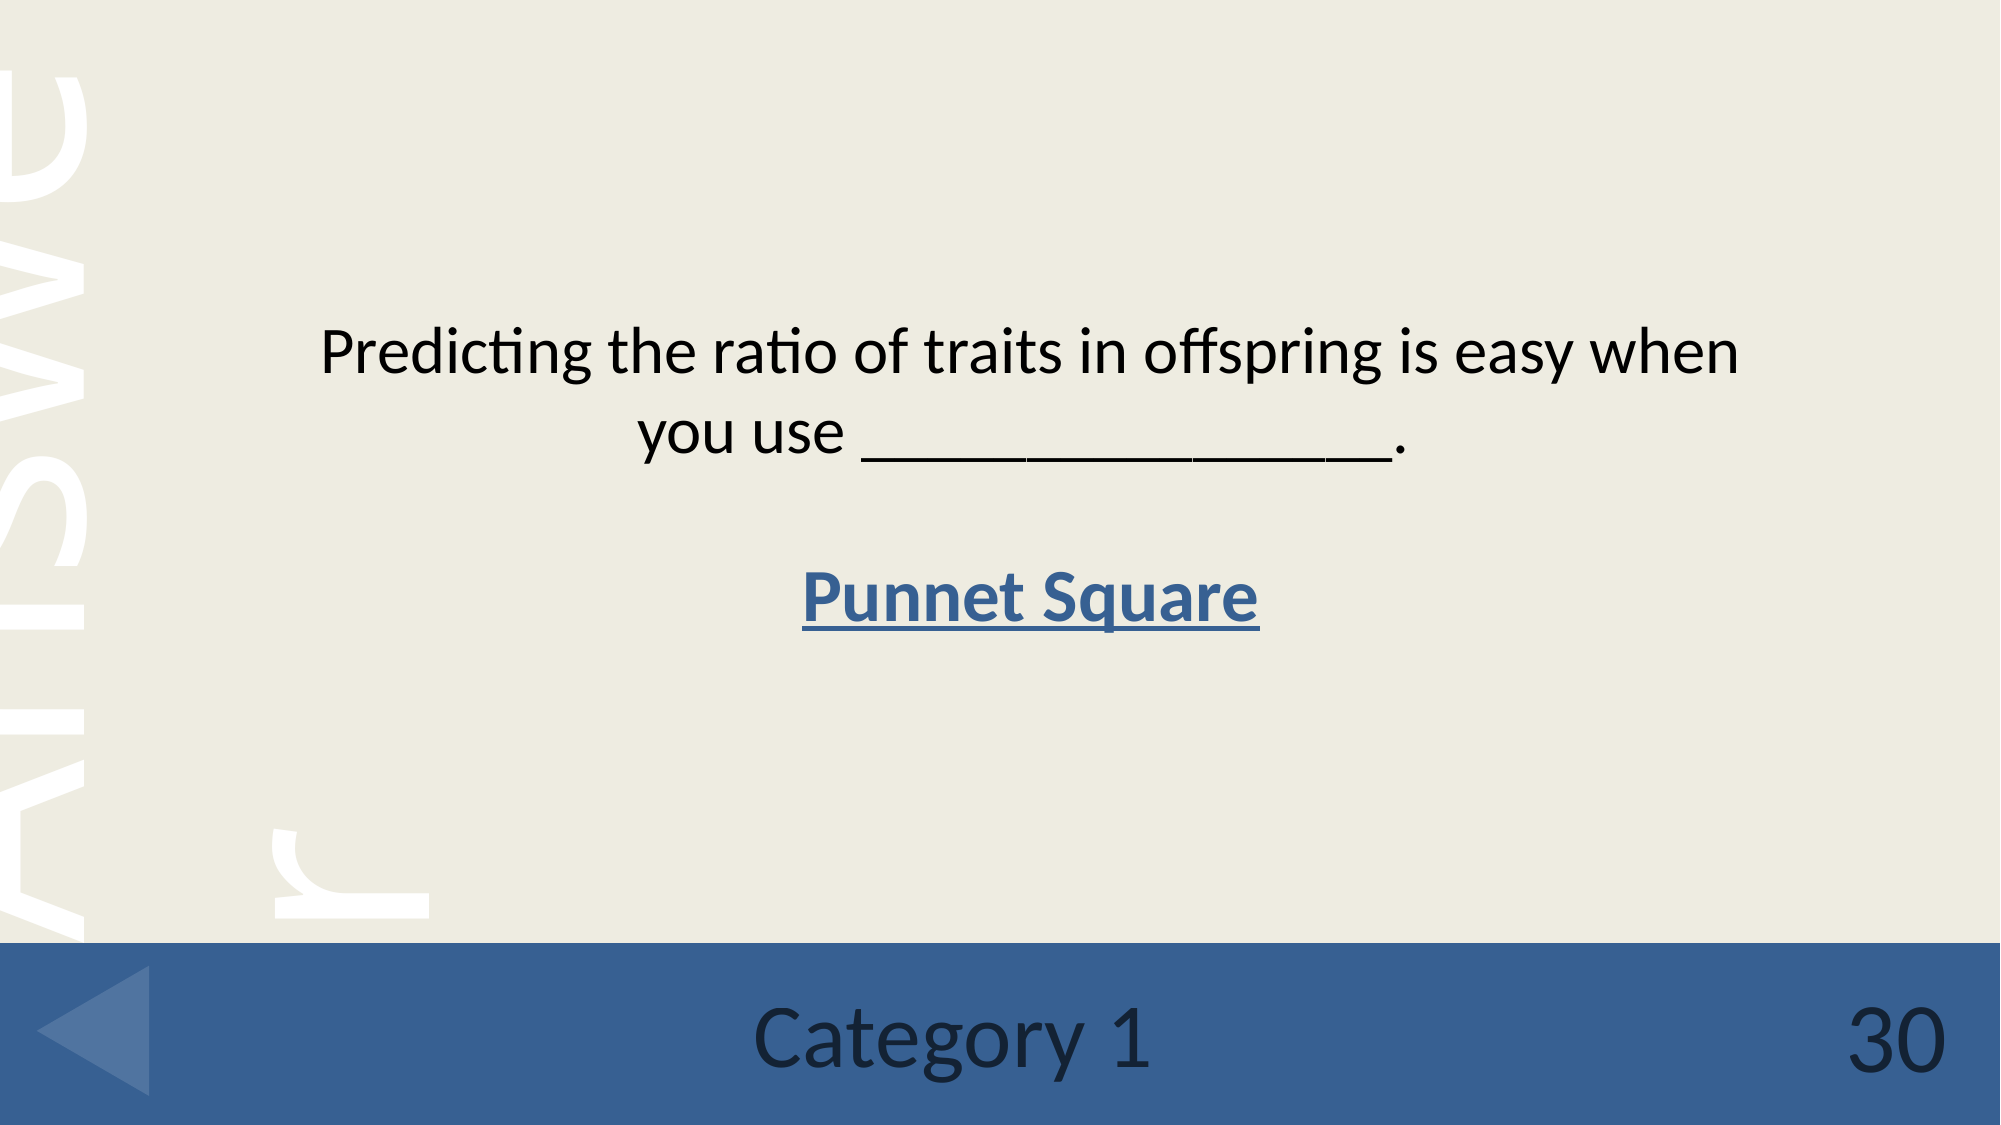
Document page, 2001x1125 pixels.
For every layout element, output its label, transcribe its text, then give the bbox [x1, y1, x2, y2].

list Predicting the ratio of traits in offspring is easy when you use ________________. Punnet Square [302, 307, 1760, 636]
title Category 1 [53, 937, 1854, 1125]
list 30 [1854, 967, 1963, 1097]
